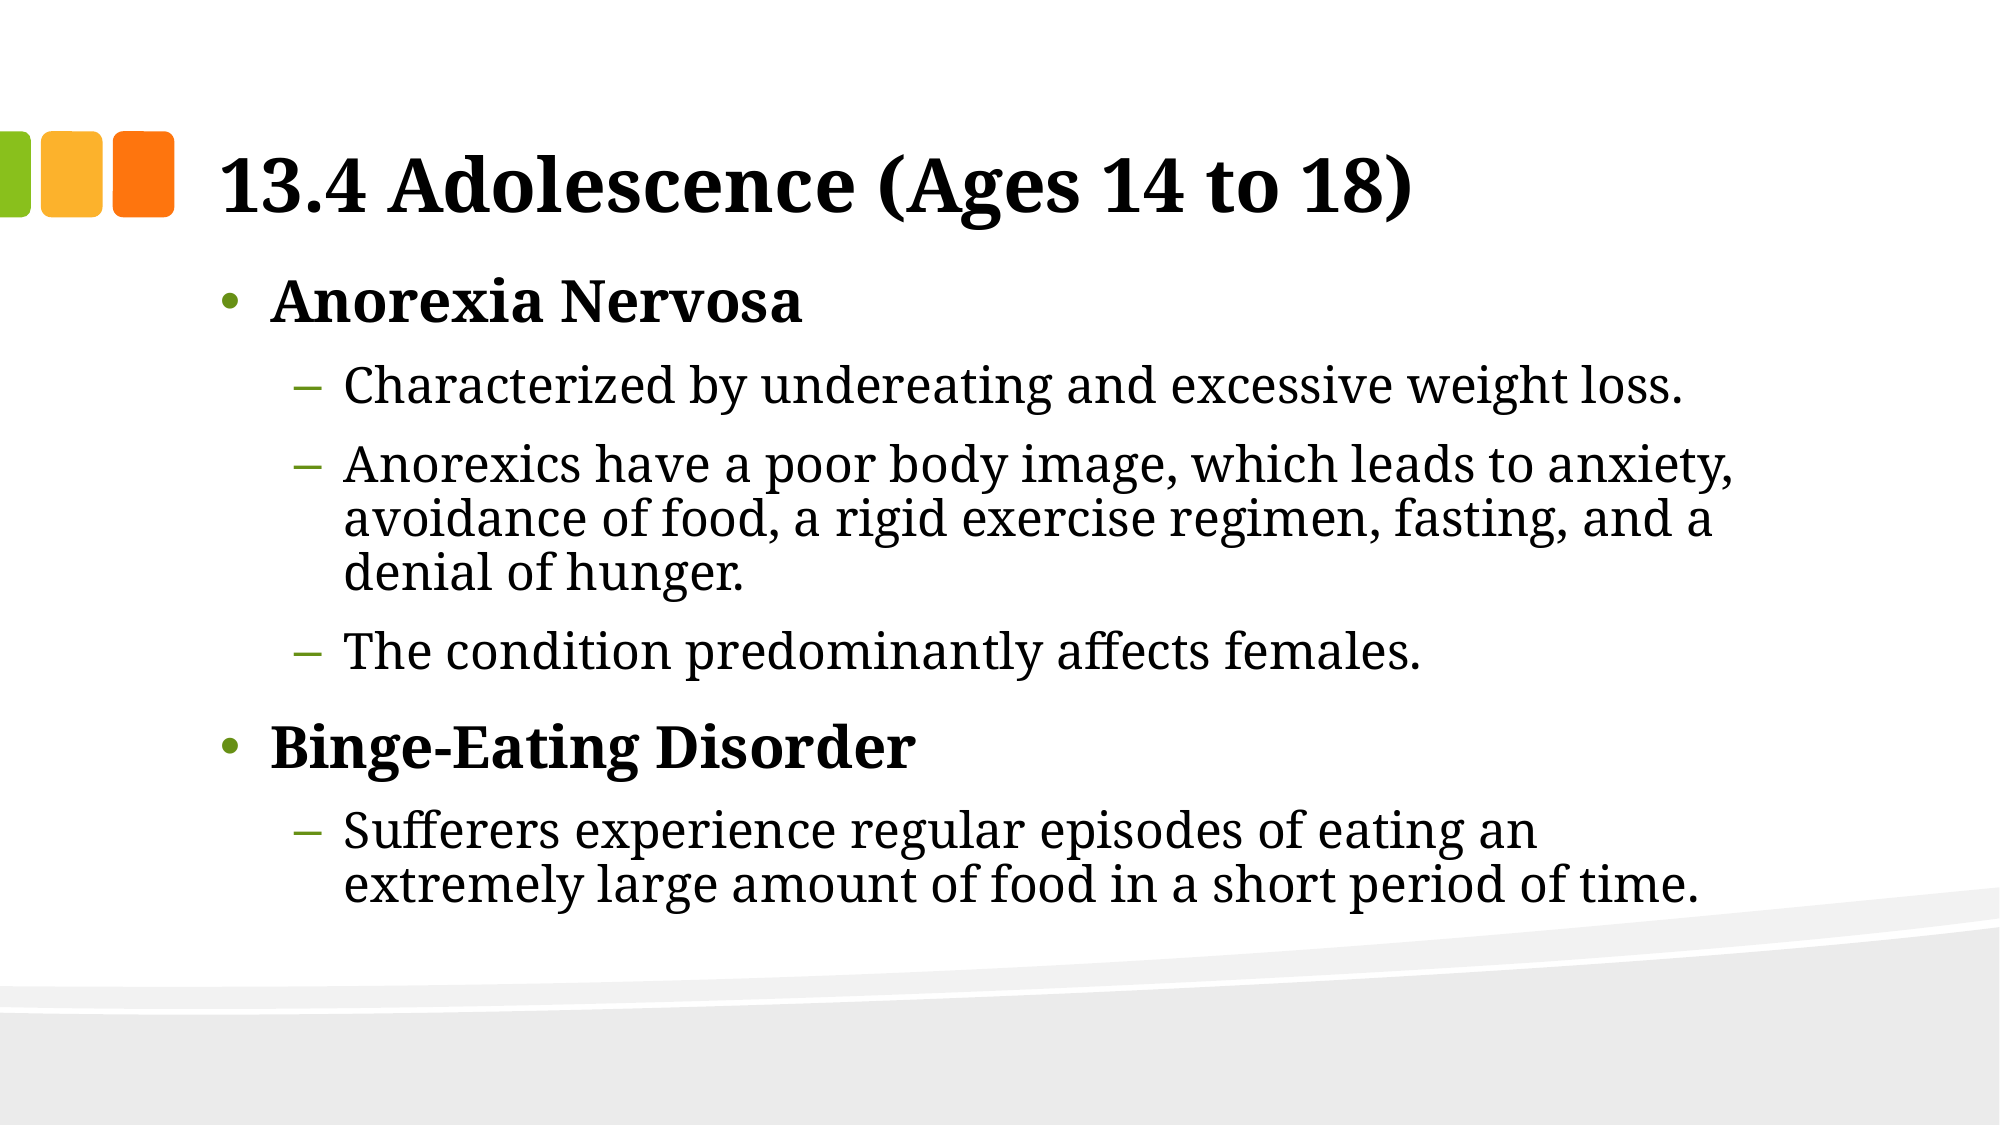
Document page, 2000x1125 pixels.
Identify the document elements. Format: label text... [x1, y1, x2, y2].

title 13.4 Adolescence (Ages 14 to 18) [199, 24, 1800, 238]
list Anorexia Nervosa Characterized by undereating and excessive weight loss. Anorexics have a poor body image, which leads to anxiety, avoidance of food, a rigid exercise regimen, fasting, and a denial of hunger. The condition predominantly affects females. Binge-Eating Disorder Sufferers experience regular episodes of eating an extremely large amount of food in a short period of time. [199, 262, 1800, 1013]
